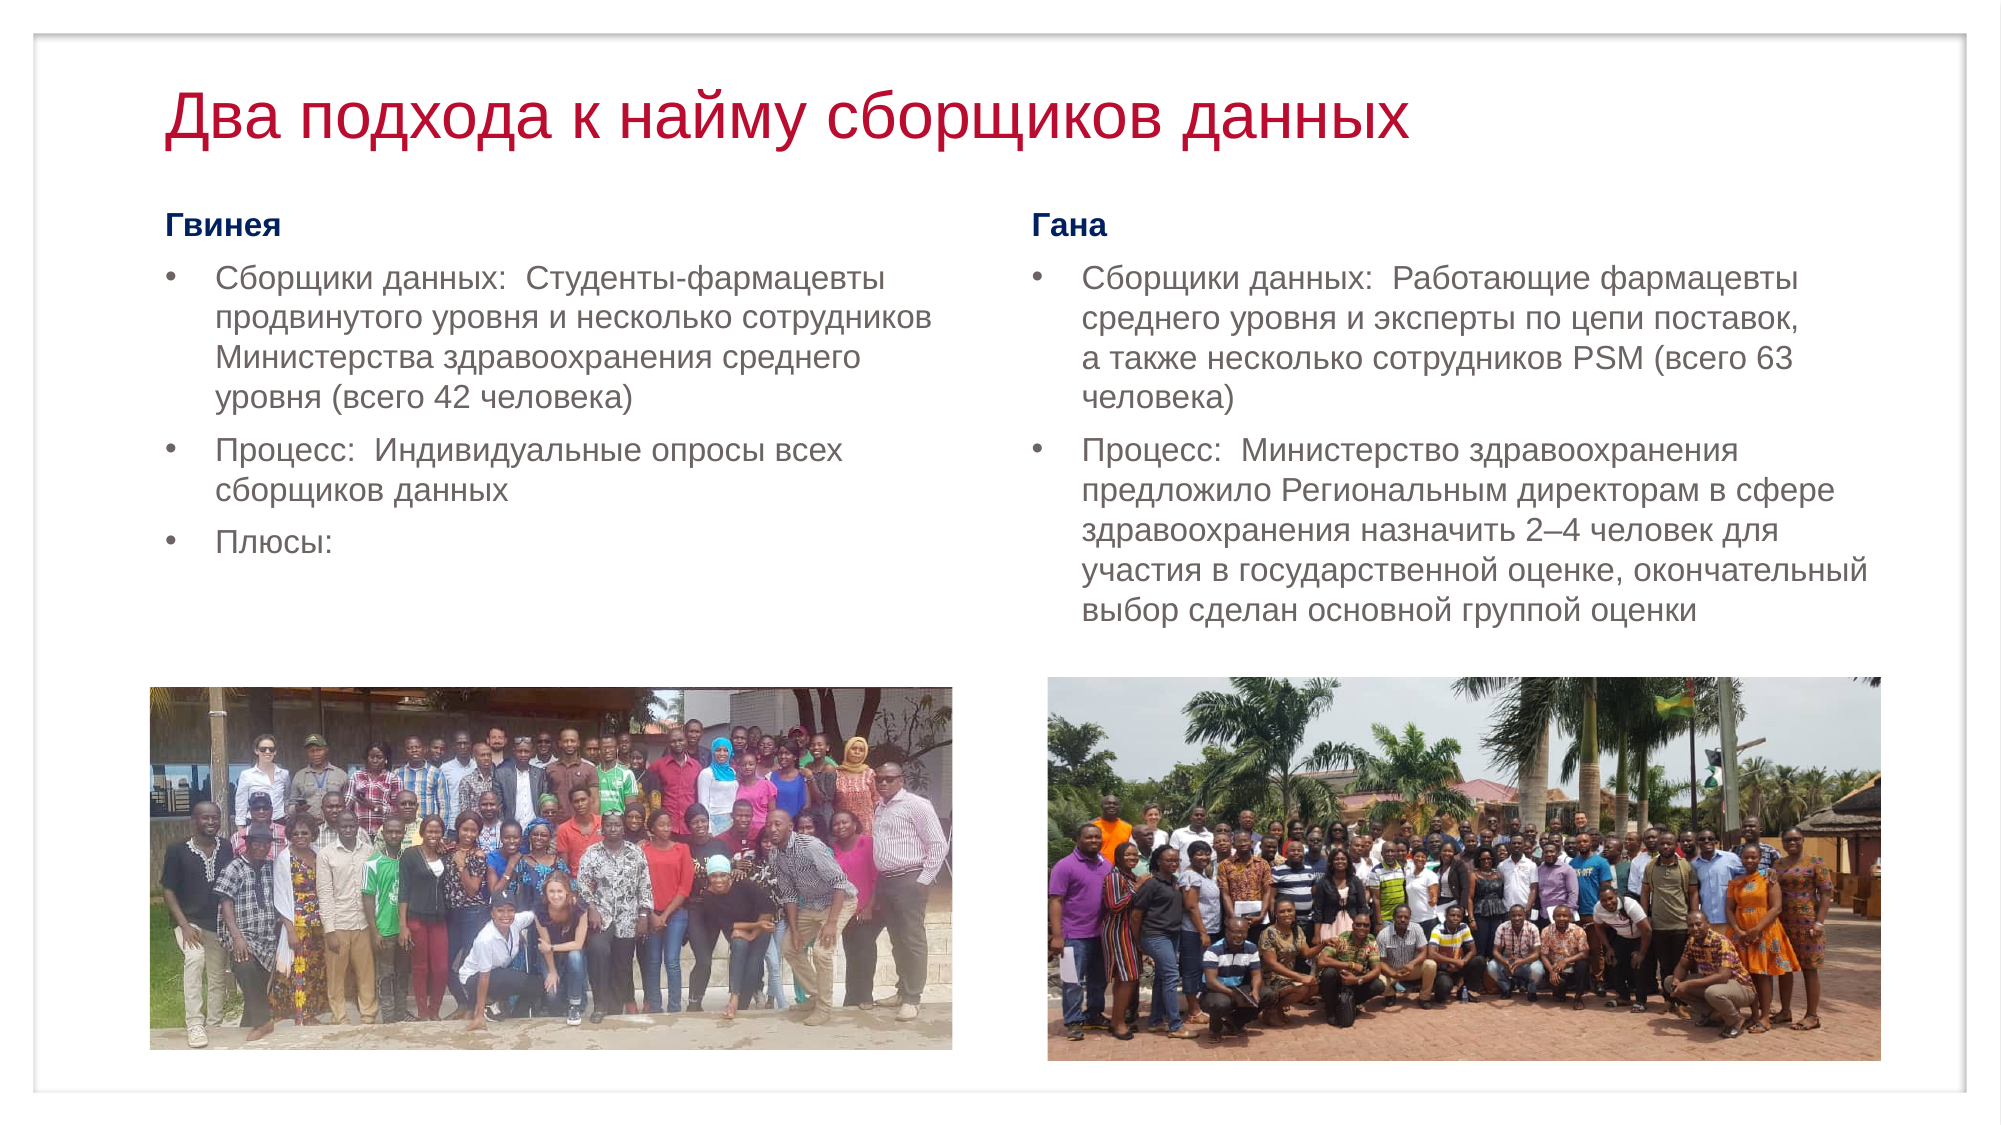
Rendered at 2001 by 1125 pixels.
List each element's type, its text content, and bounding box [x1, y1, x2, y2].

list Гвинея Сборщики данных: Студенты-фармацевты продвинутого уровня и несколько сотрудников Министерства здравоохранения среднего уровня (всего 42 человека) Процесс: Индивидуальные опросы всех сборщиков данных Плюсы: [150, 196, 984, 688]
picture [149, 687, 953, 1051]
title Два подхода к найму сборщиков данных [150, 64, 1851, 160]
list Гана Сборщики данных: Работающие фармацевты среднего уровня и эксперты по цепи поставок, а также несколько сотрудников PSM (всего 63 человека) Процесс: Министерство здравоохранения предложило Региональным директорам в сфере здравоохранения назначить 2–4 человек для участия в государственной оценке, окончательный выбор сделан основной группой оценки [1016, 196, 1917, 678]
picture [1047, 676, 1882, 1061]
